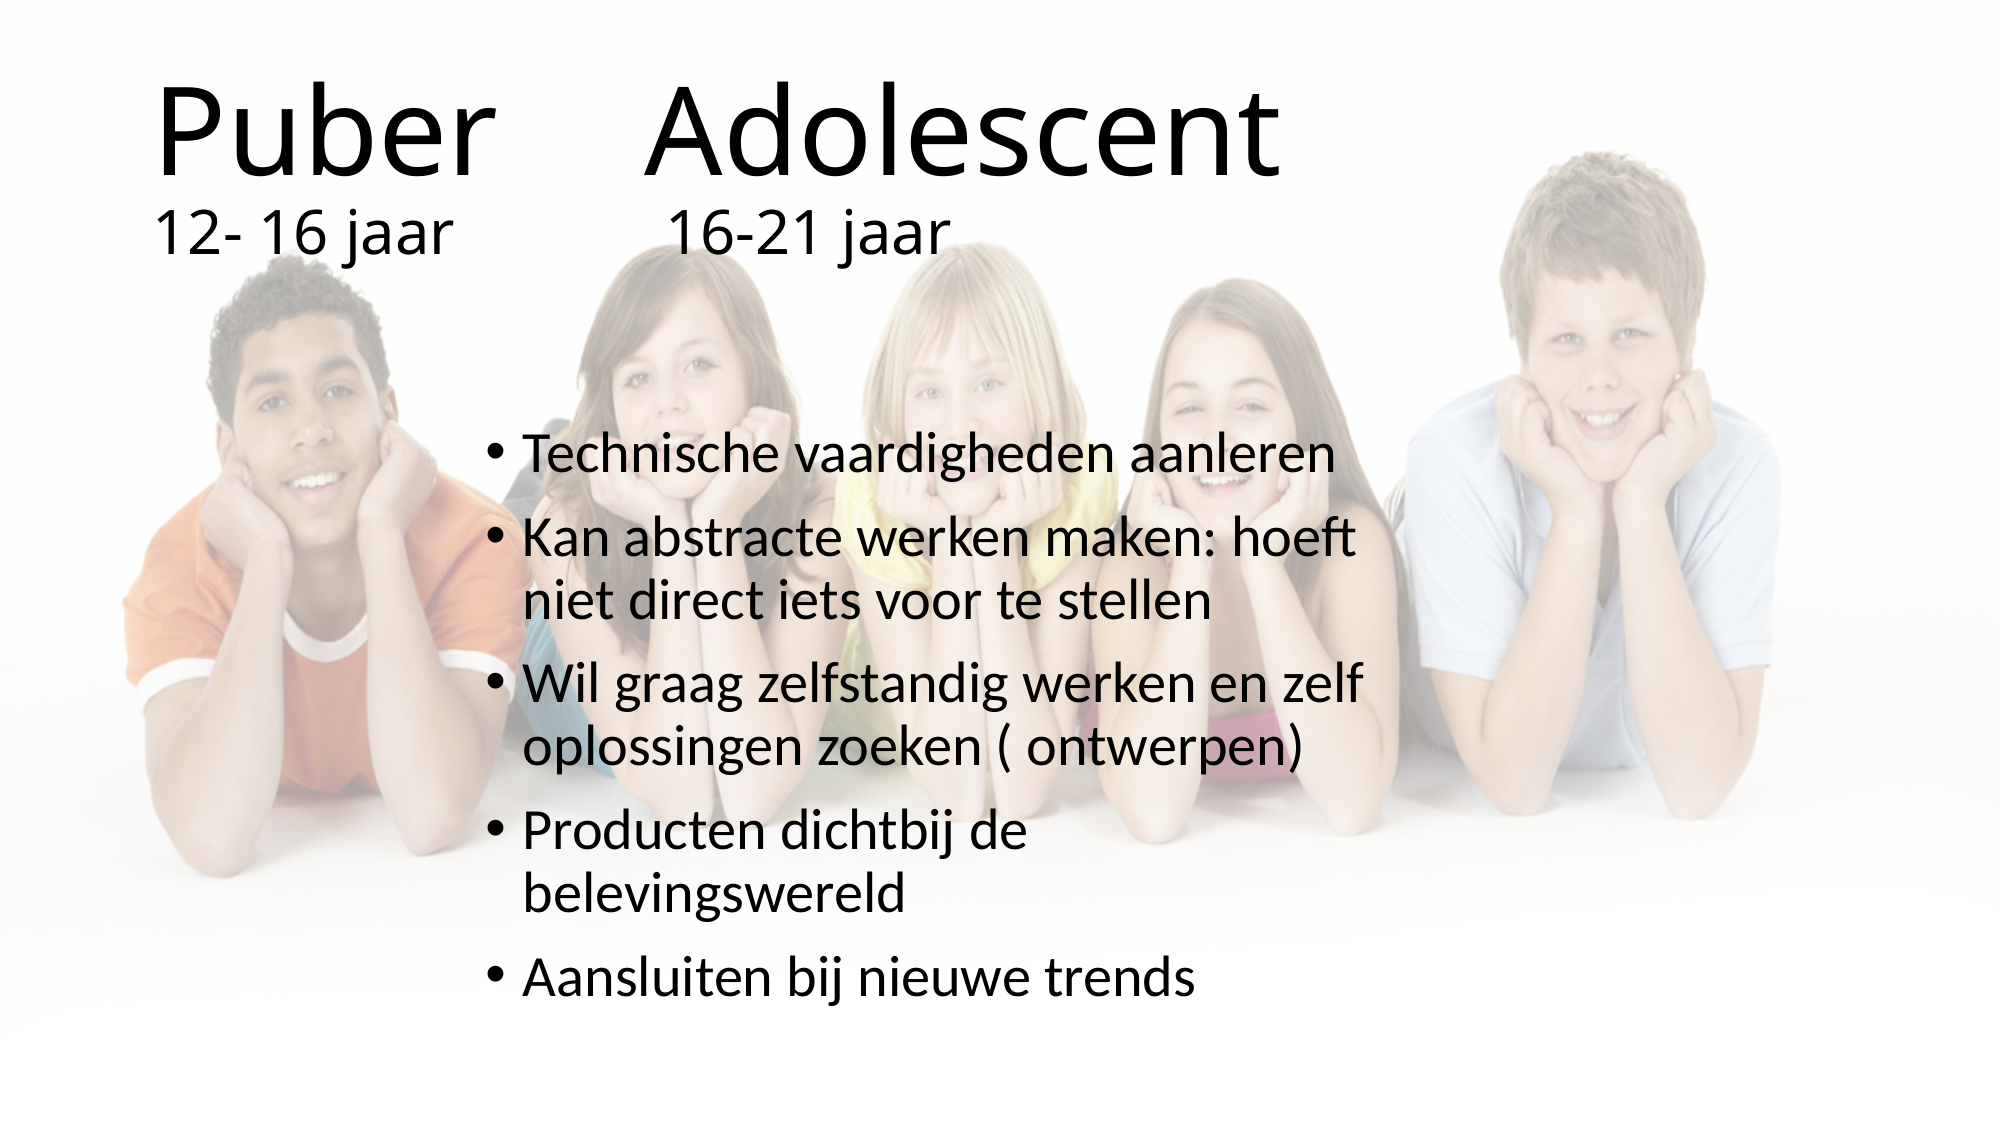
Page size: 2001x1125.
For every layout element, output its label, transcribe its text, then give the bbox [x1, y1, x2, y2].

list Technische vaardigheden aanleren Kan abstracte werken maken: hoeft niet direct iets voor te stellen Wil graag zelfstandig werken en zelf oplossingen zoeken ( ontwerpen) Producten dichtbij de belevingswereld Aansluiten bij nieuwe trends [470, 415, 1414, 1125]
title Puber Adolescent 12- 16 jaar 16-21 jaar [137, 59, 1863, 278]
